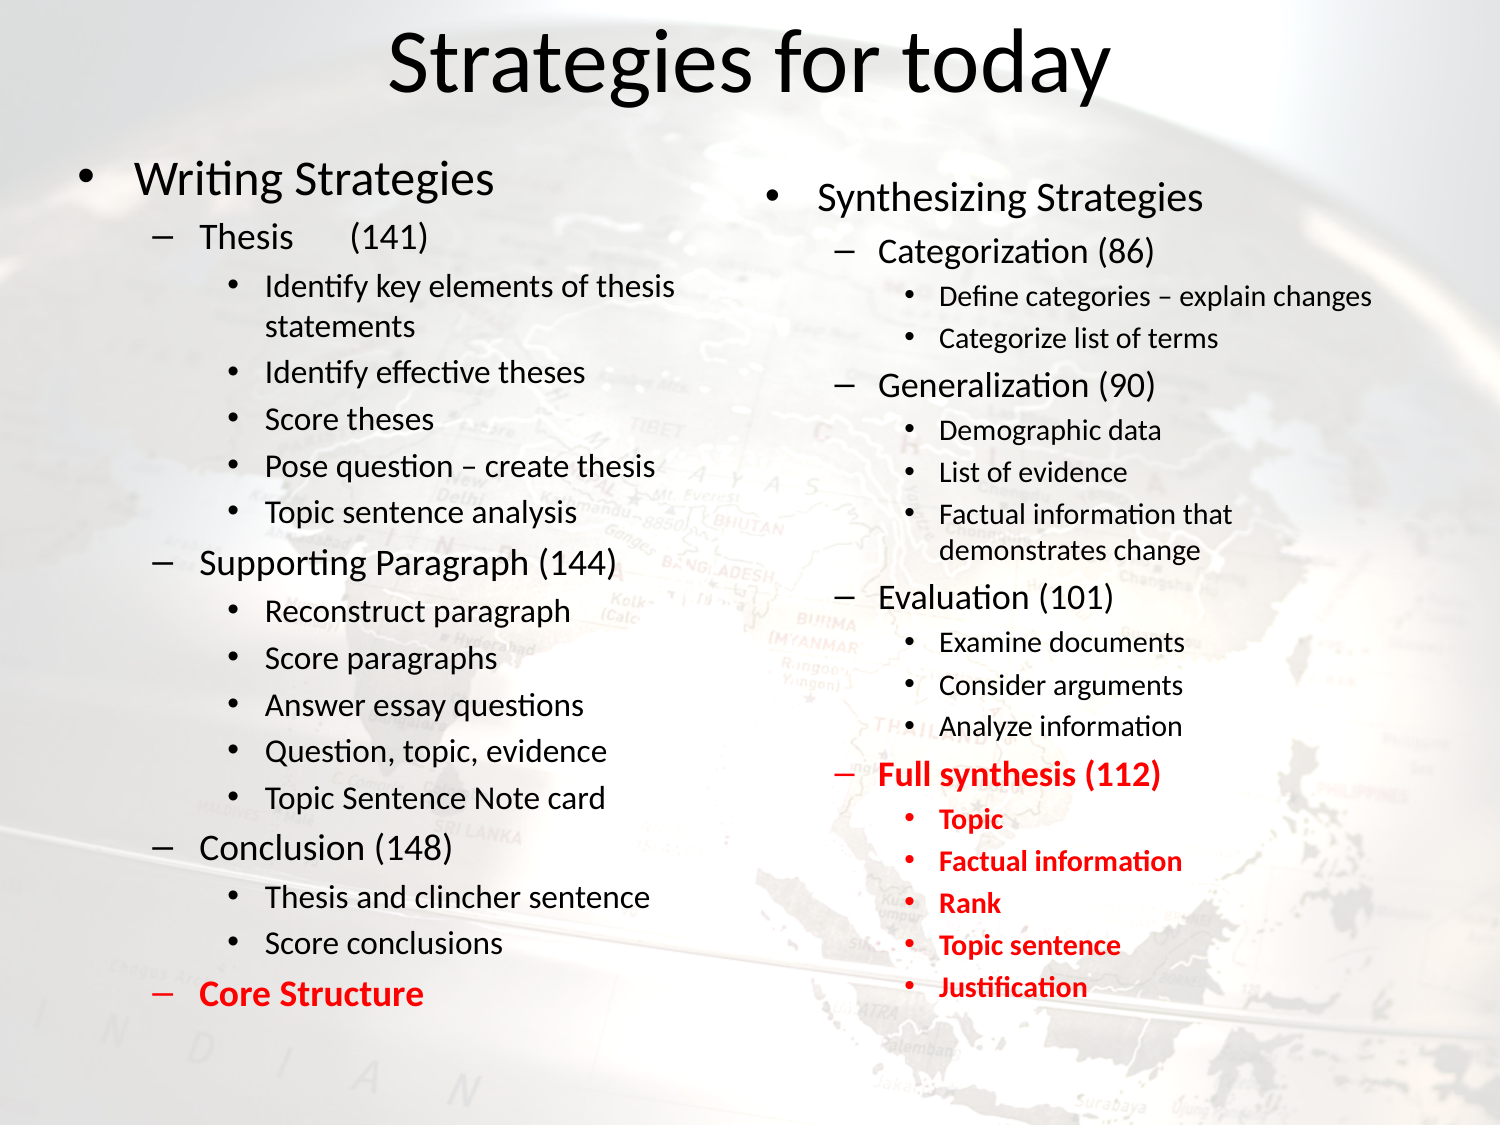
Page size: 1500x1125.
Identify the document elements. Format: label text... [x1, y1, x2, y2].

list Writing Strategies Thesis (141) Identify key elements of thesis statements Identify effective theses Score theses Pose question – create thesis Topic sentence analysis Supporting Paragraph (144) Reconstruct paragraph Score paragraphs Answer essay questions Question, topic, evidence Topic Sentence Note card Conclusion (148) Thesis and clincher sentence Score conclusions Core Structure [62, 137, 725, 963]
list Synthesizing Strategies Categorization (86) Define categories – explain changes Categorize list of terms Generalization (90) Demographic data List of evidence Factual information that demonstrates change Evaluation (101) Examine documents Consider arguments Analyze information Full synthesis (112) Topic Factual information Rank Topic sentence Justification [750, 162, 1413, 1025]
title Strategies for today [75, 0, 1425, 150]
